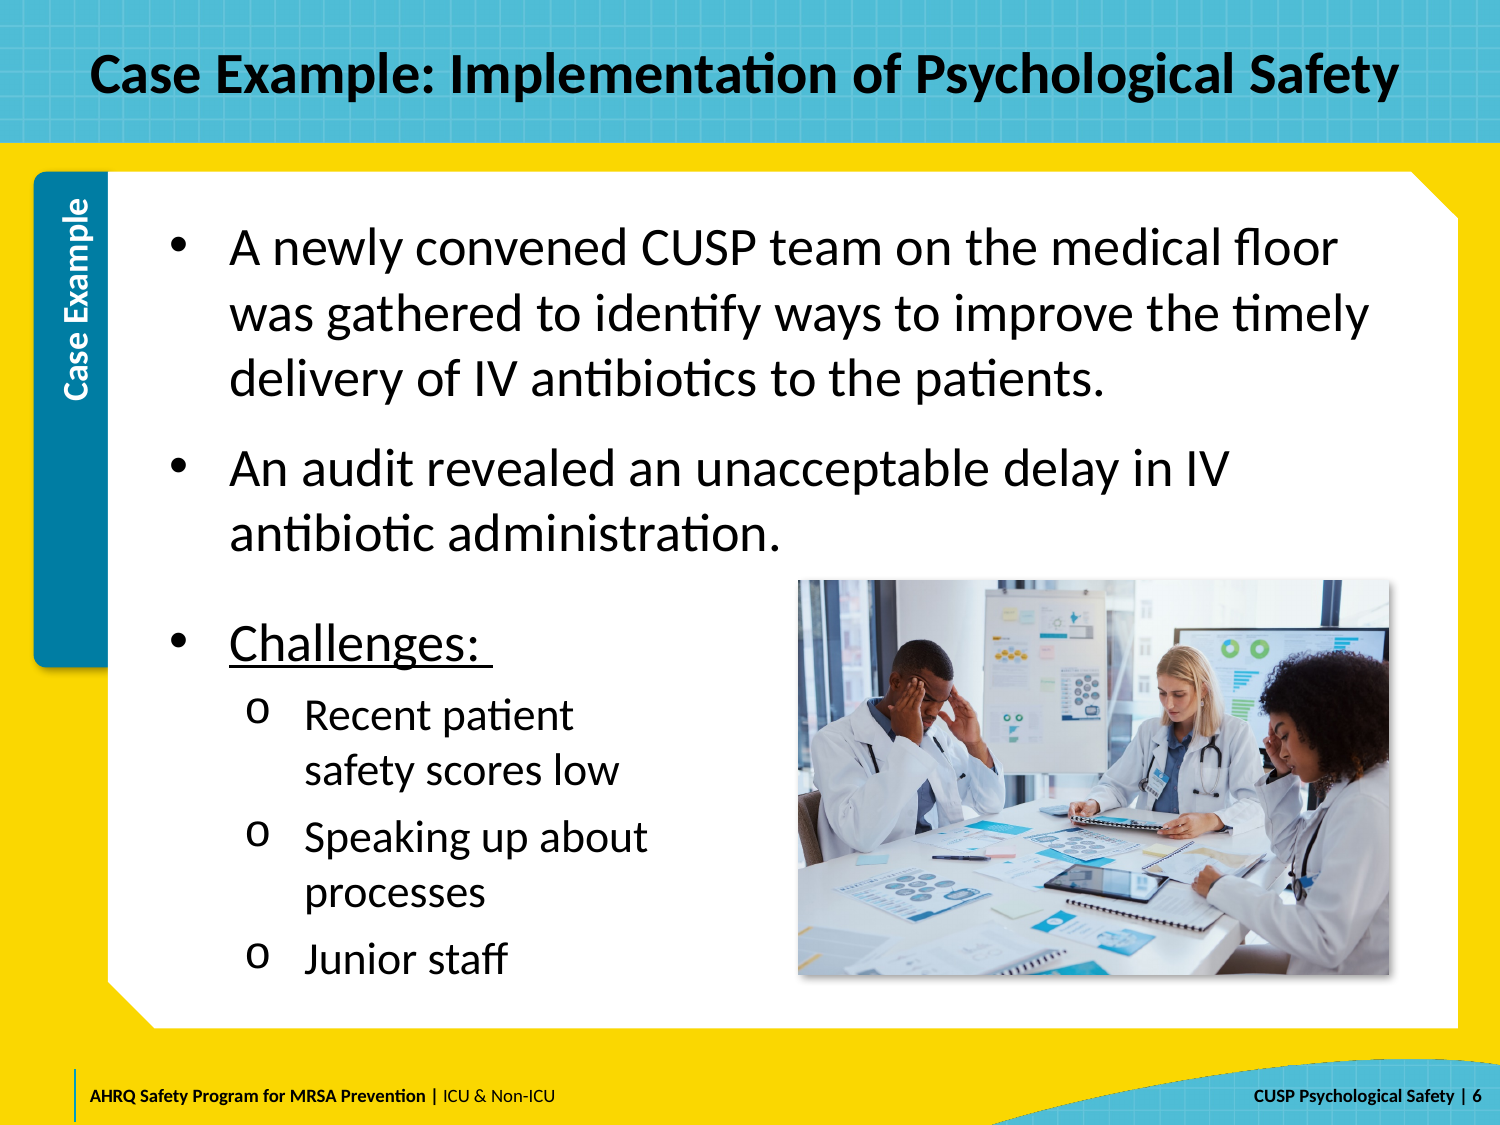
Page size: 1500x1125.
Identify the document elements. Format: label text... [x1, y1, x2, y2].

list A newly convened CUSP team on the medical floor was gathered to identify ways to improve the timely delivery of IV antibiotics to the patients. An audit revealed an unacceptable delay in IV antibiotic administration. [154, 204, 1389, 639]
slide_number | 6 [1455, 1065, 1500, 1125]
list Challenges: Recent patient safety scores low Speaking up about processes Junior staff [154, 599, 702, 1013]
picture [0, 0, 1500, 1125]
title Case Example: Implementation of Psychological Safety [75, 0, 1425, 147]
